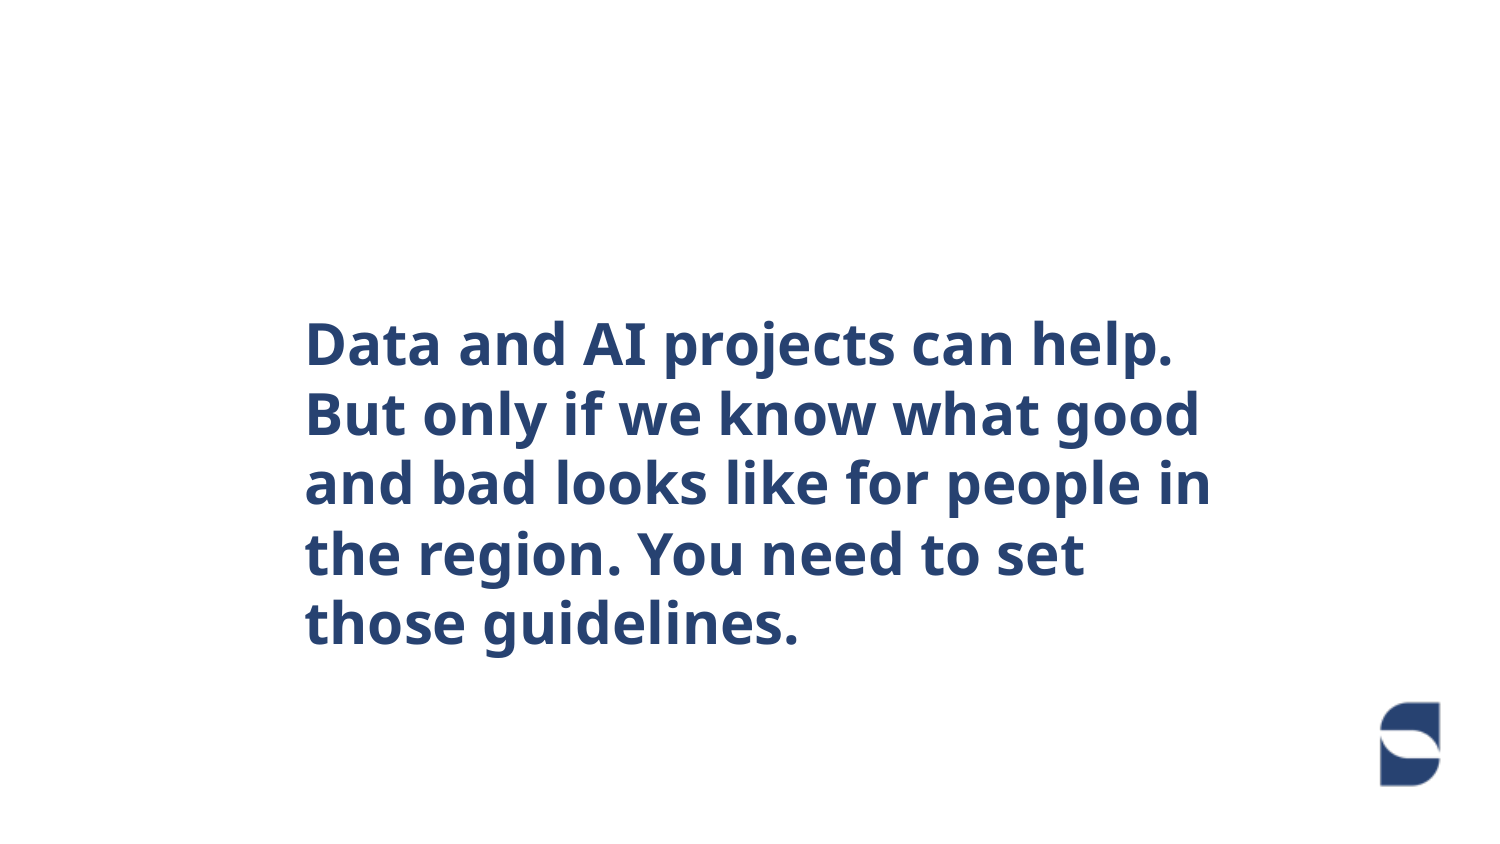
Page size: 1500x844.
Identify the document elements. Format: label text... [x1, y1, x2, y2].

title Data and AI projects can help. But only if we know what good and bad looks like for people in the region. You need to set those guidelines. [289, 292, 1237, 696]
picture [1363, 685, 1458, 804]
